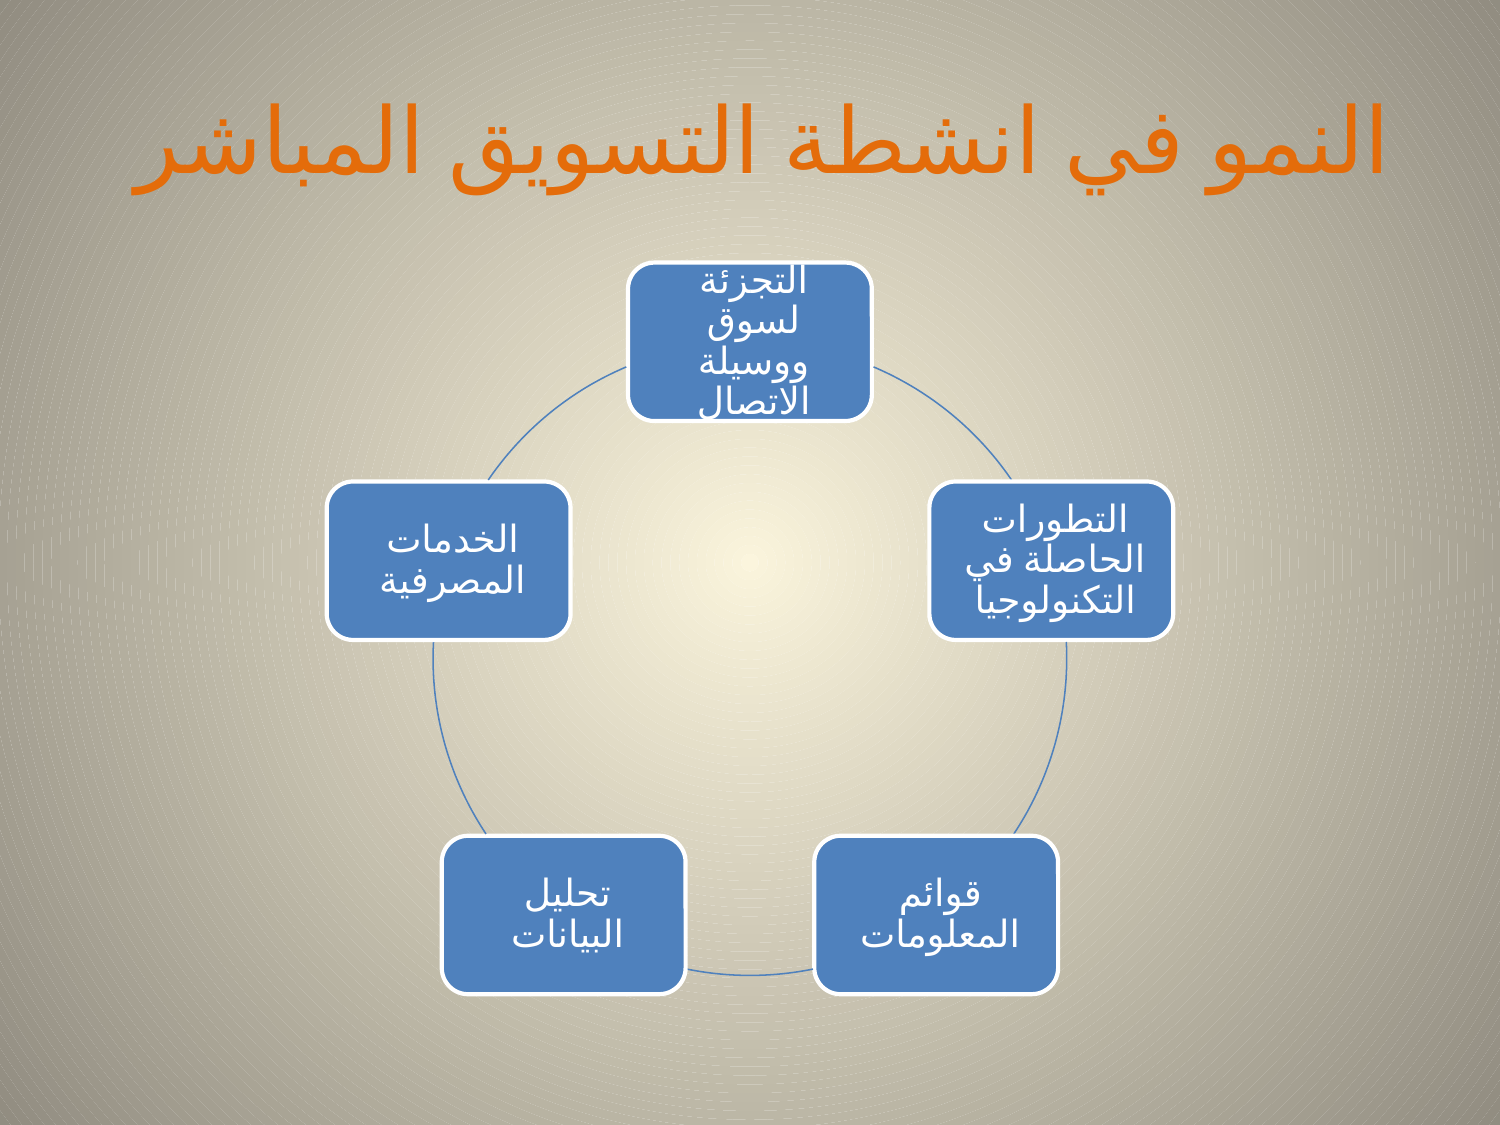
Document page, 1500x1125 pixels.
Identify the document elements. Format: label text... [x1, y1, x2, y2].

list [74, 262, 1426, 1006]
title النمو في انشطة التسويق المباشر [88, 42, 1439, 231]
